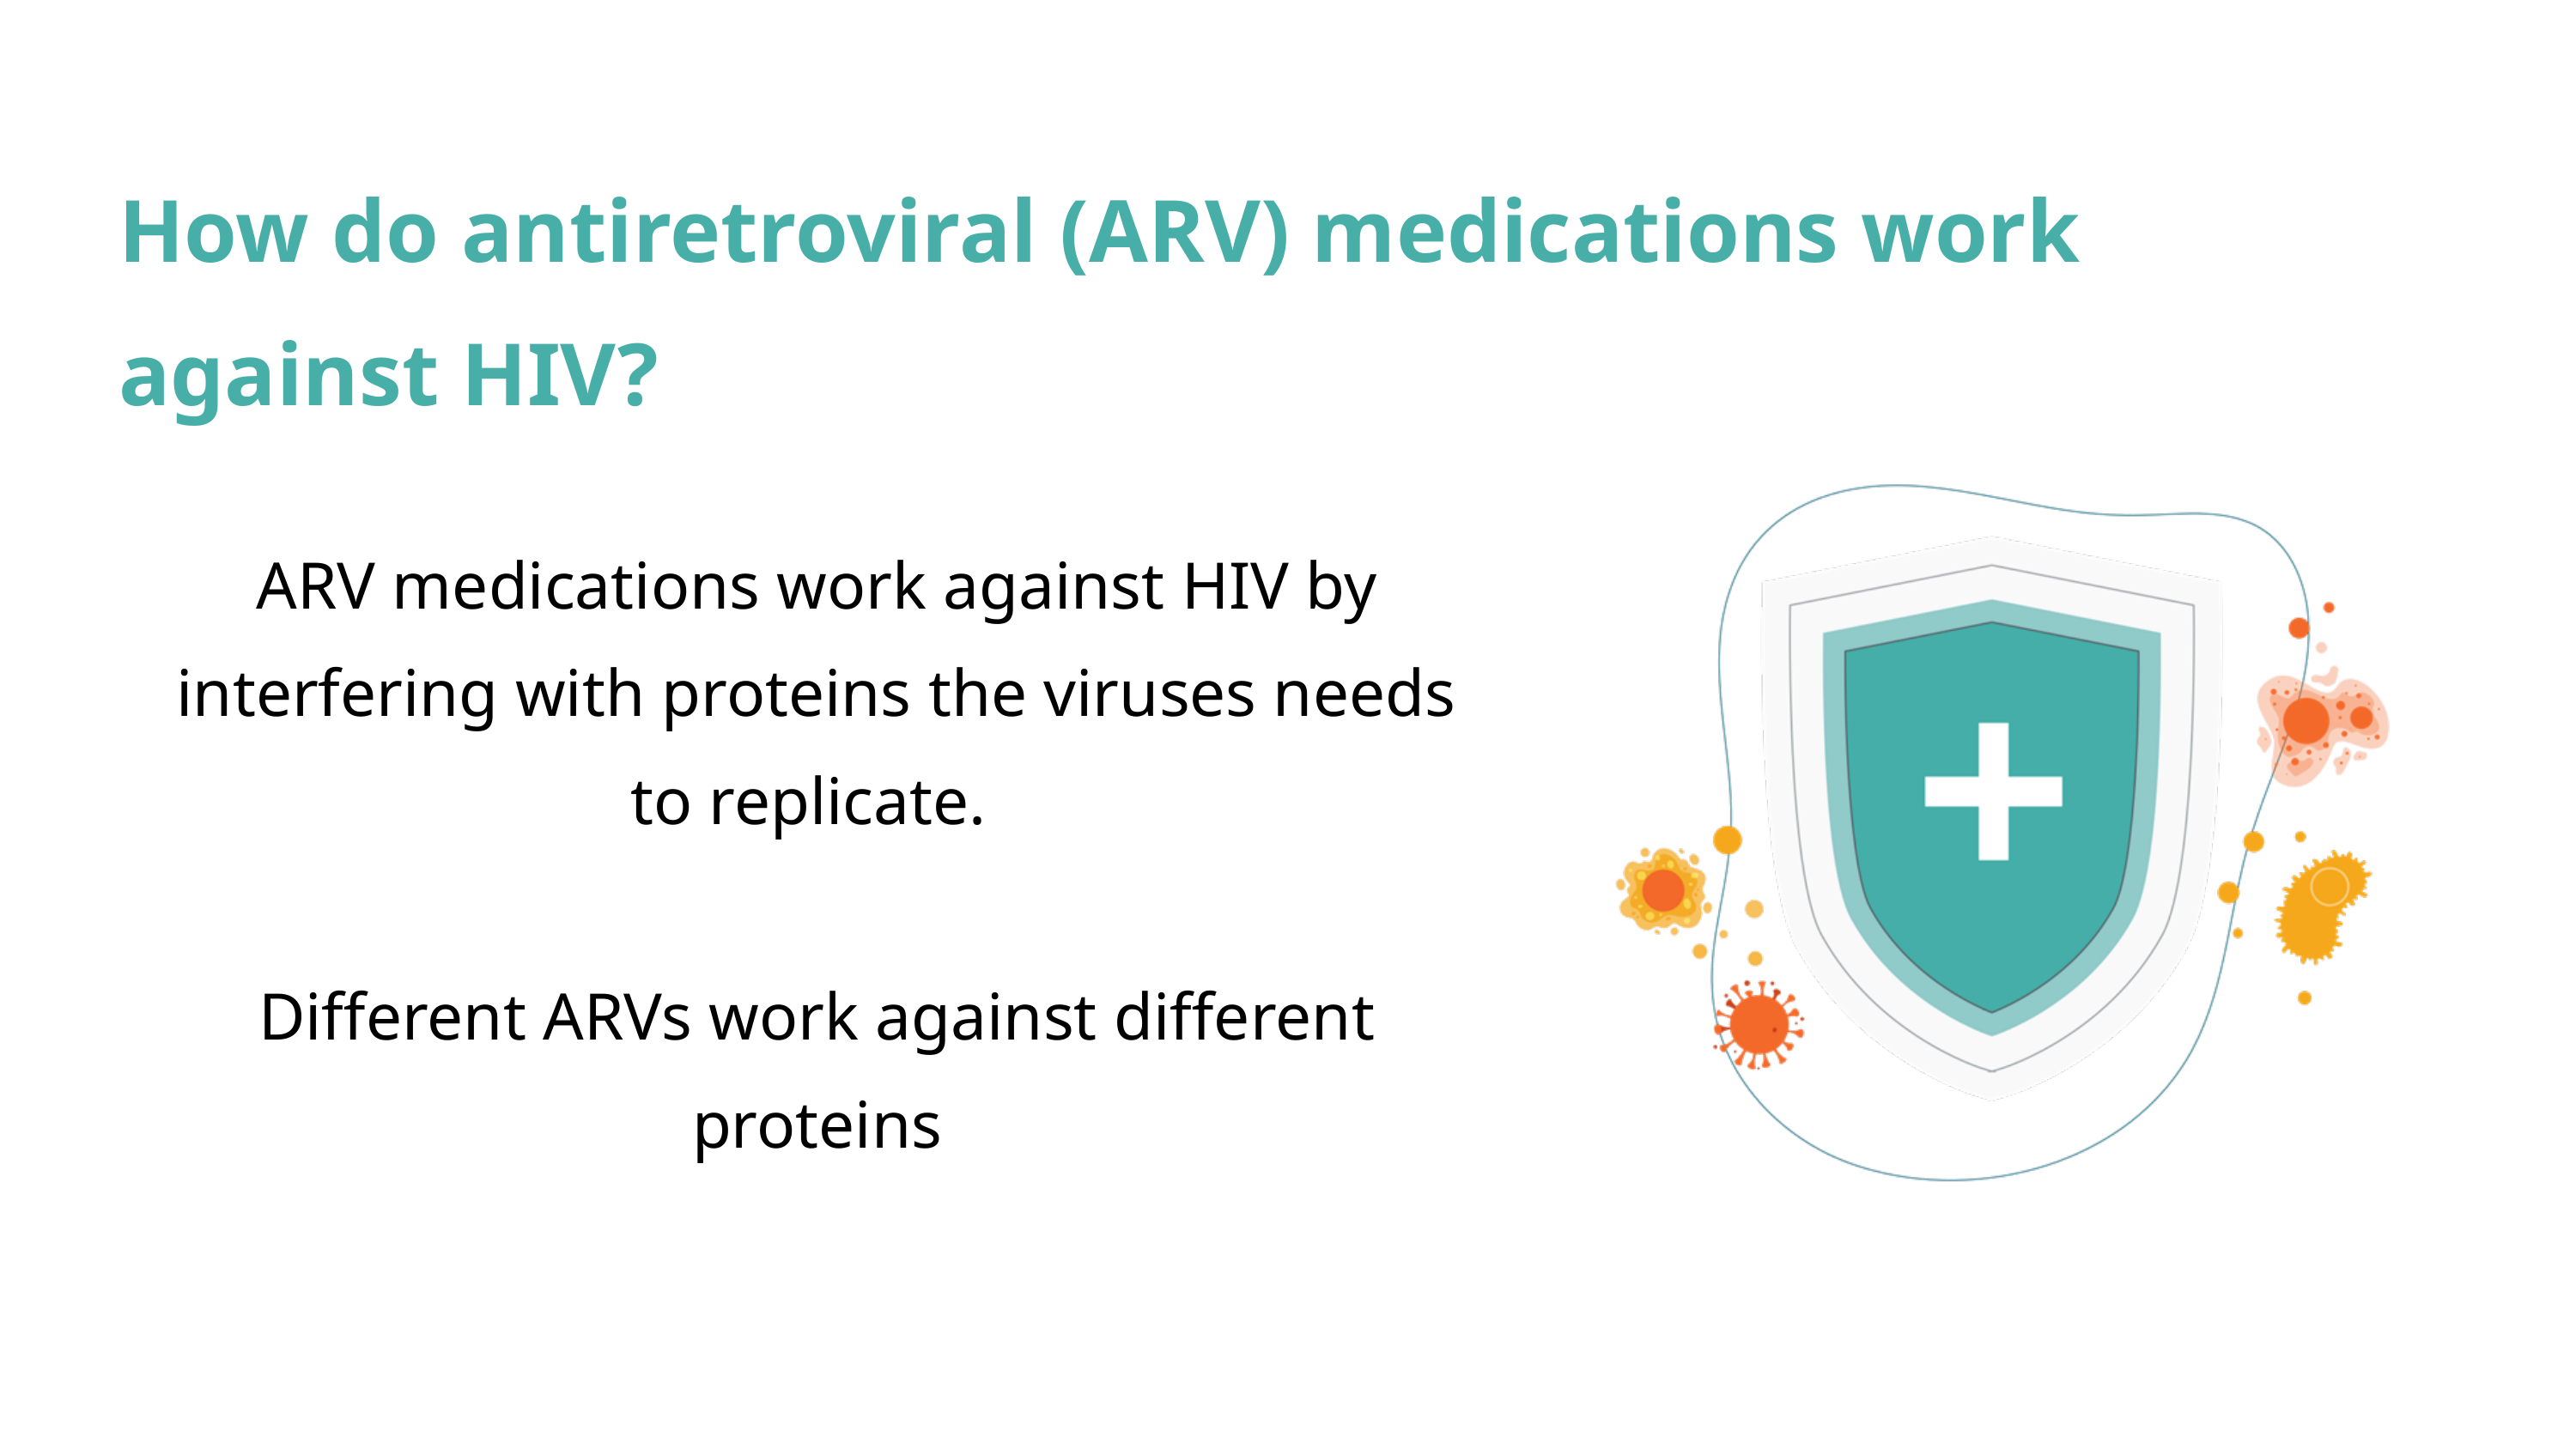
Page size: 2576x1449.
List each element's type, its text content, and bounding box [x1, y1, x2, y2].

text_box [1577, 424, 2432, 1279]
text_box How do antiretroviral (ARV) medications work against HIV? [118, 136, 2302, 423]
text_box ARV medications work against HIV by interfering with proteins the viruses needs to replicate. Different ARVs work against different proteins [144, 513, 1490, 1269]
